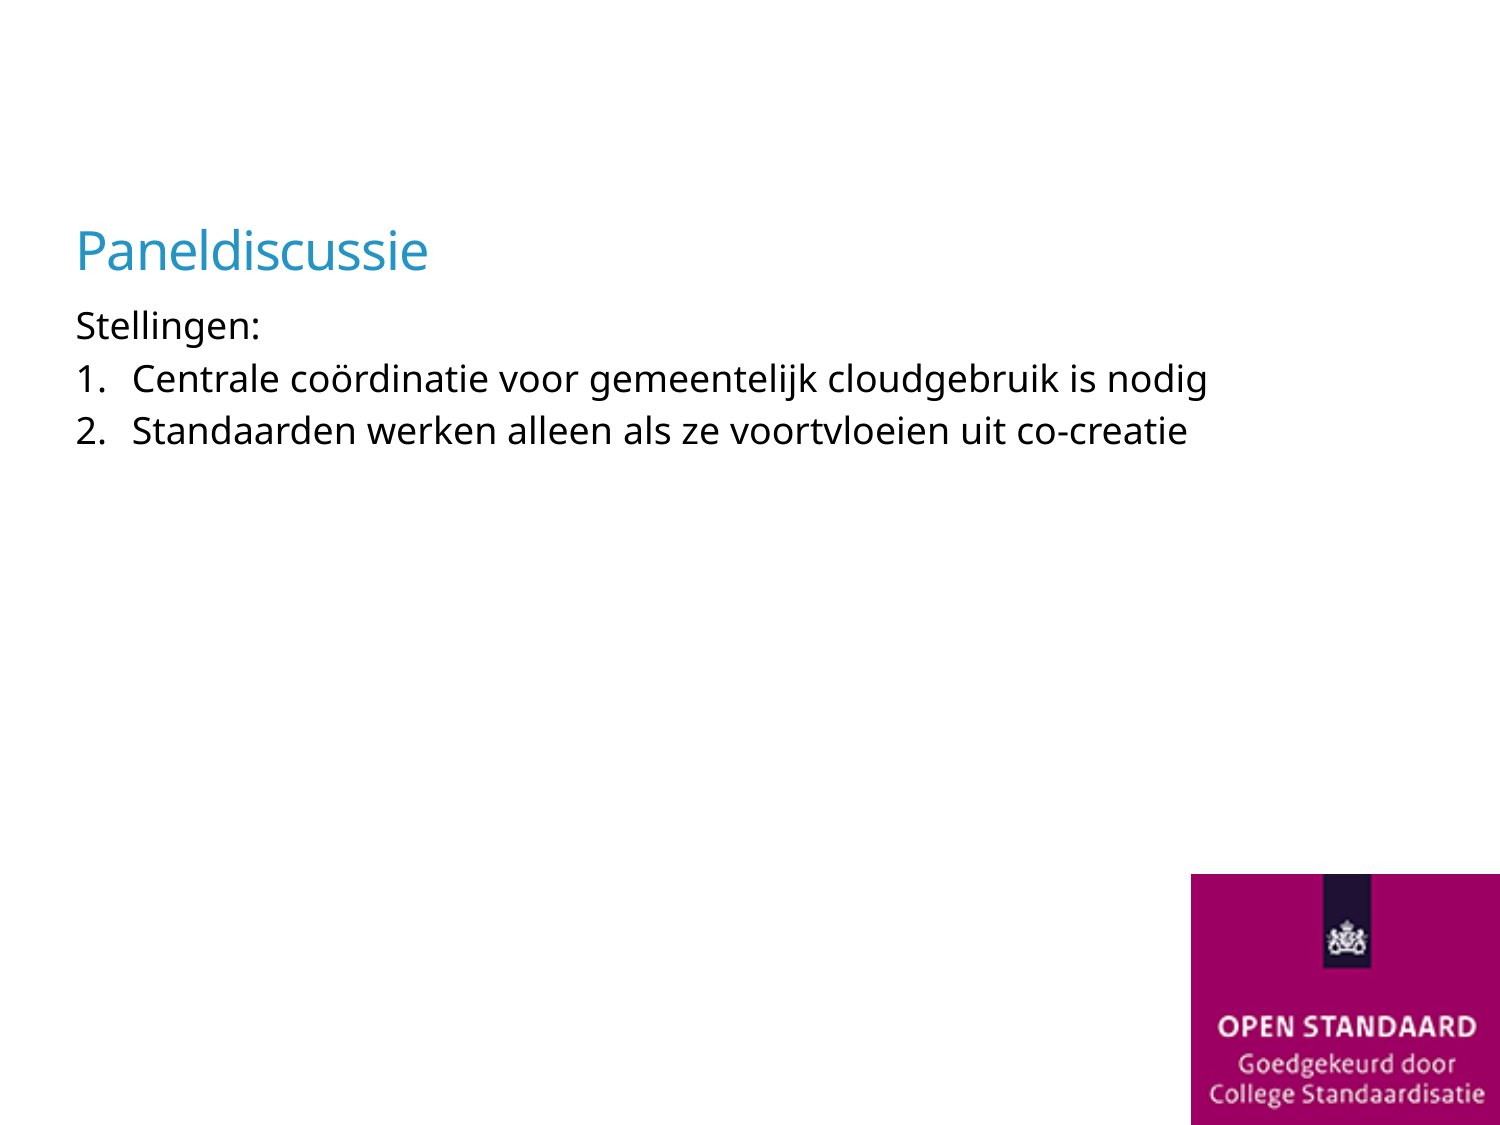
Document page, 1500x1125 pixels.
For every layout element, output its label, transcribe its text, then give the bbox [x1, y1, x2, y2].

picture [1191, 874, 1500, 1125]
title Paneldiscussie [60, 202, 1348, 295]
list Stellingen: Centrale coördinatie voor gemeentelijk cloudgebruik is nodig Standaarden werken alleen als ze voortvloeien uit co-creatie [60, 295, 1350, 997]
